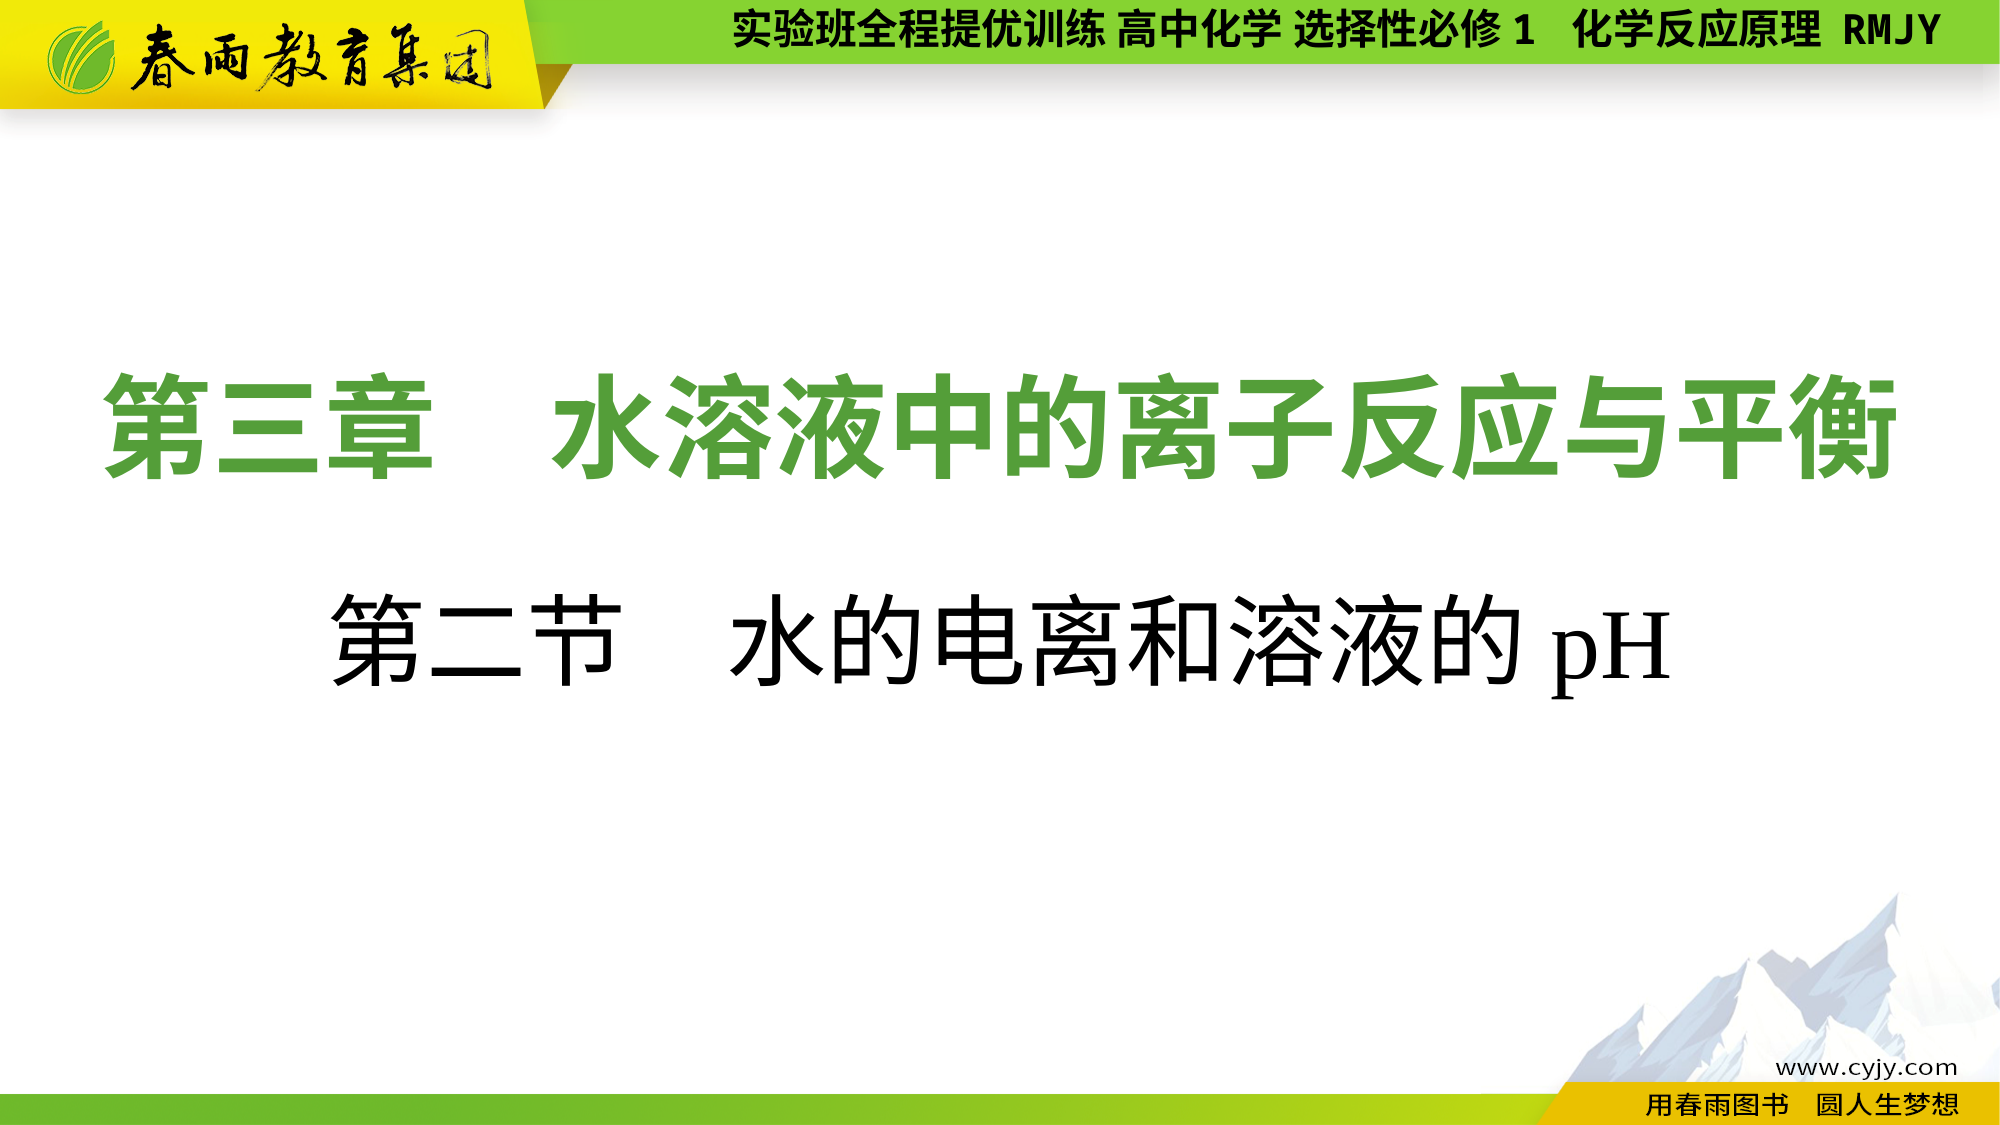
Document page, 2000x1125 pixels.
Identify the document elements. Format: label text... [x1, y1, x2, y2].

text_box 第三章 水溶液中的离子反应与平衡 [54, 282, 1946, 500]
picture [0, 0, 2000, 1125]
text_box 第二节 水的电离和溶液的pH [54, 511, 1946, 706]
